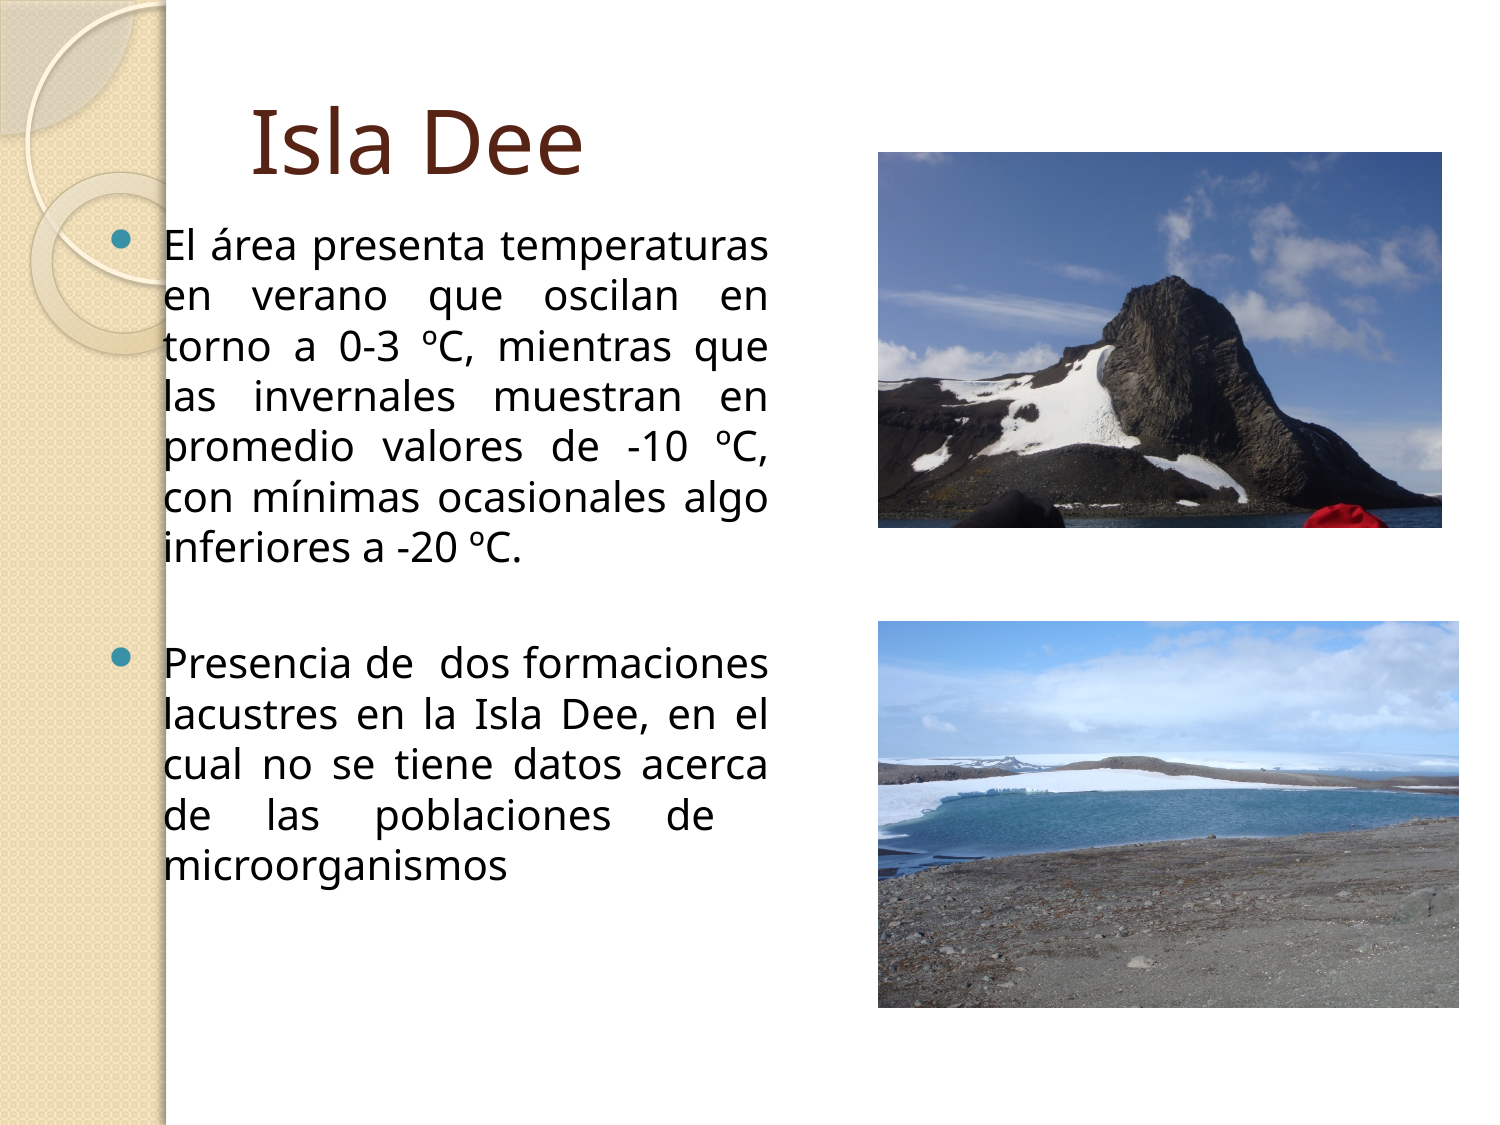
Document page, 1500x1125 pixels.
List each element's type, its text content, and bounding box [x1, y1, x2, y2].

picture [878, 620, 1460, 1008]
title Isla Dee [235, 45, 1466, 233]
picture [878, 152, 1442, 528]
list El área presenta temperaturas en verano que oscilan en torno a 0-3 ºC, mientras que las invernales muestran en promedio valores de -10 ºC, con mínimas ocasionales algo inferiores a -20 ºC. Presencia de dos formaciones lacustres en la Isla Dee, en el cual no se tiene datos acerca de las poblaciones de microorganismos [93, 210, 784, 911]
